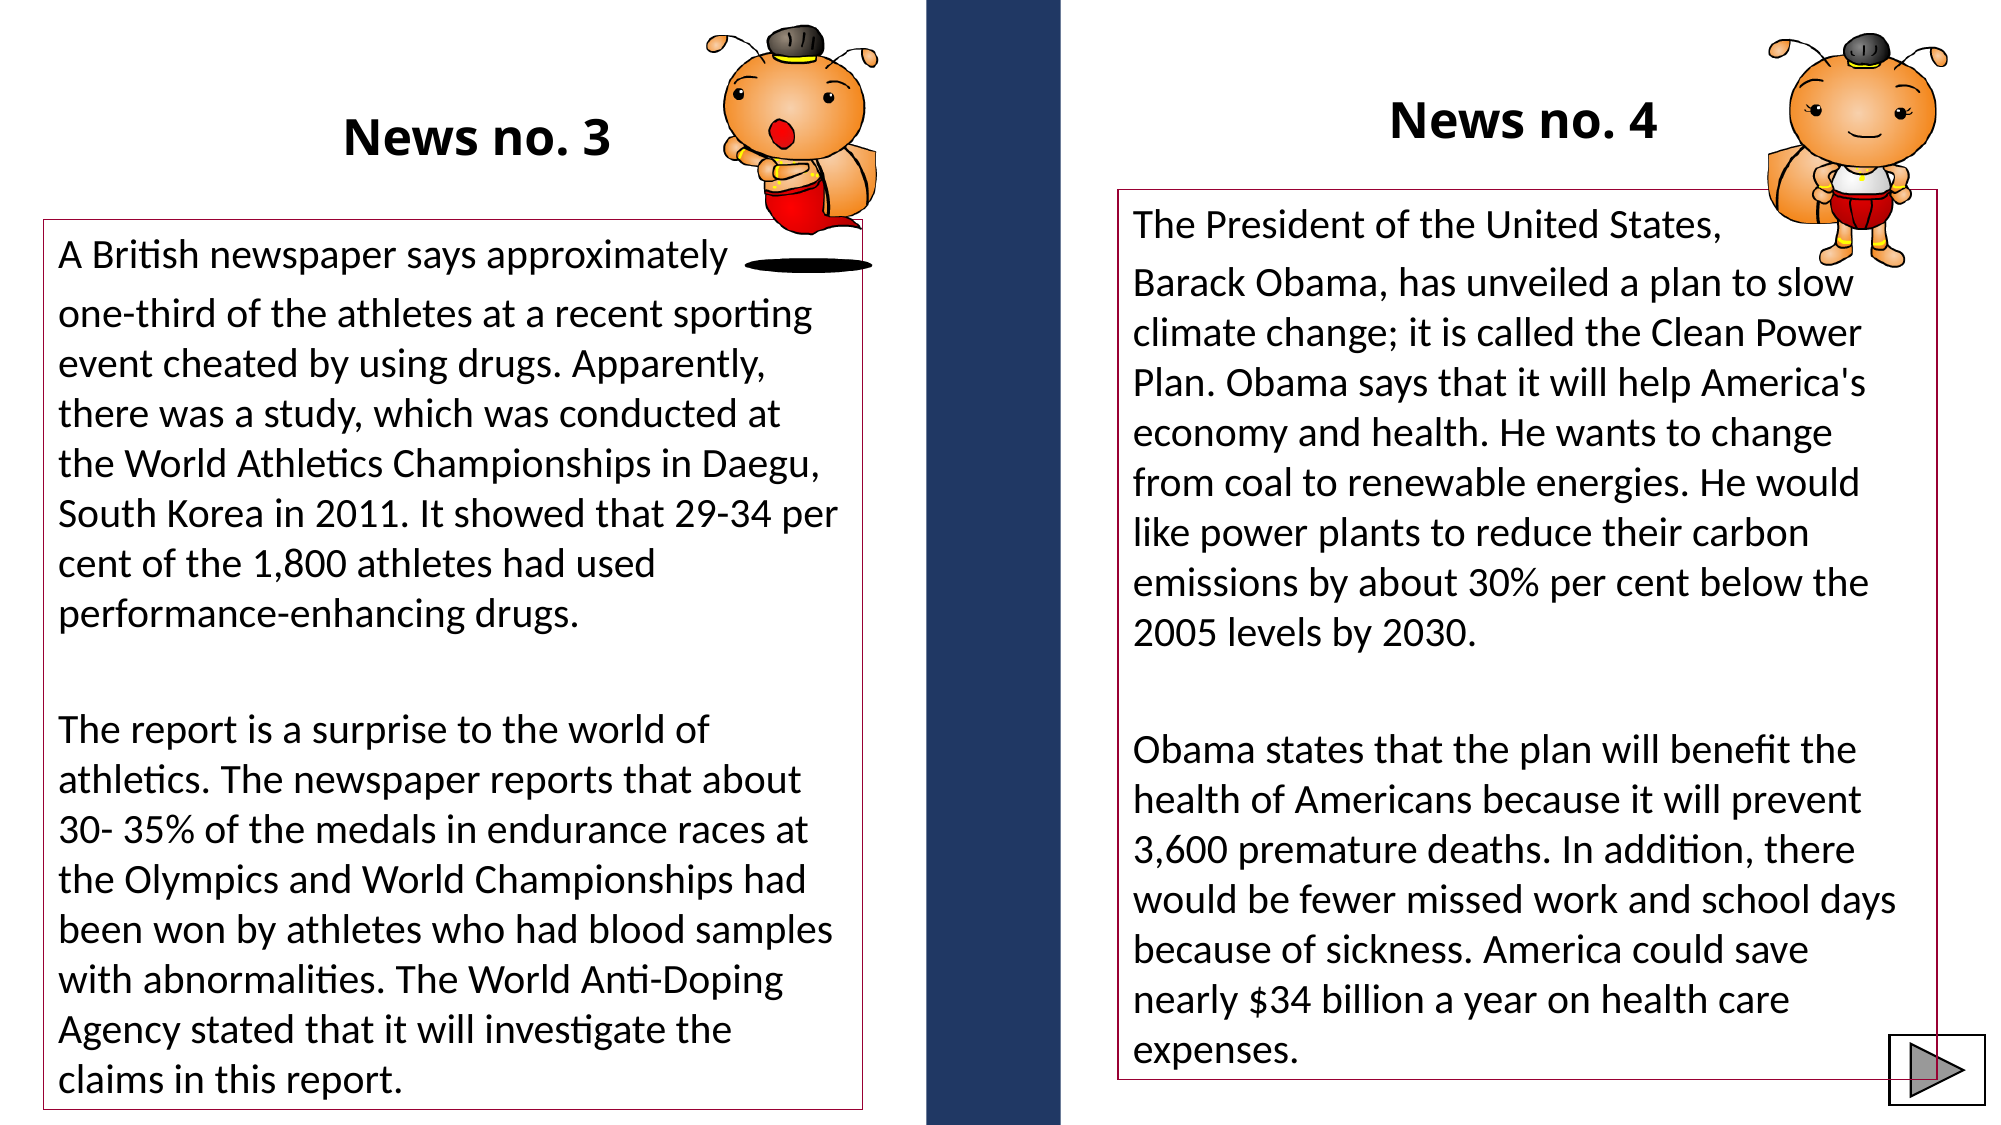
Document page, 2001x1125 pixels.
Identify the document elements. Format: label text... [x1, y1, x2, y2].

text_box The President of the United States, Barack Obama, has unveiled a plan to slow climate change; it is called the Clean Power Plan. Obama says that it will help America's economy and health. He wants to change from coal to renewable energies. He would like power plants to reduce their carbon emissions by about 30% per cent below the 2005 levels by 2030. Obama states that the plan will benefit the health of Americans because it will prevent 3,600 premature deaths. In addition, there would be fewer missed work and school days because of sickness. America could save nearly $34 billion a year on health care expenses. [1118, 189, 1938, 1080]
text_box [925, 0, 1062, 1125]
picture [663, 0, 927, 289]
picture [1726, 0, 2000, 302]
text_box A British newspaper says approximately one-third of the athletes at a recent sporting event cheated by using drugs. Apparently, there was a study, which was conducted at the World Athletics Championships in Daegu, South Korea in 2011. It showed that 29-34 per cent of the 1,800 athletes had used performance-enhancing drugs. The report is a surprise to the world of athletics. The newspaper reports that about 30- 35% of the medals in endurance races at the Olympics and World Championships had been won by athletes who had blood samples with abnormalities. The World Anti-Doping Agency stated that it will investigate the claims in this report. [43, 219, 863, 1110]
table_header News no. 3 [265, 82, 663, 178]
text_box [1888, 1034, 1986, 1106]
table_header News no. 4 [1311, 65, 1726, 161]
